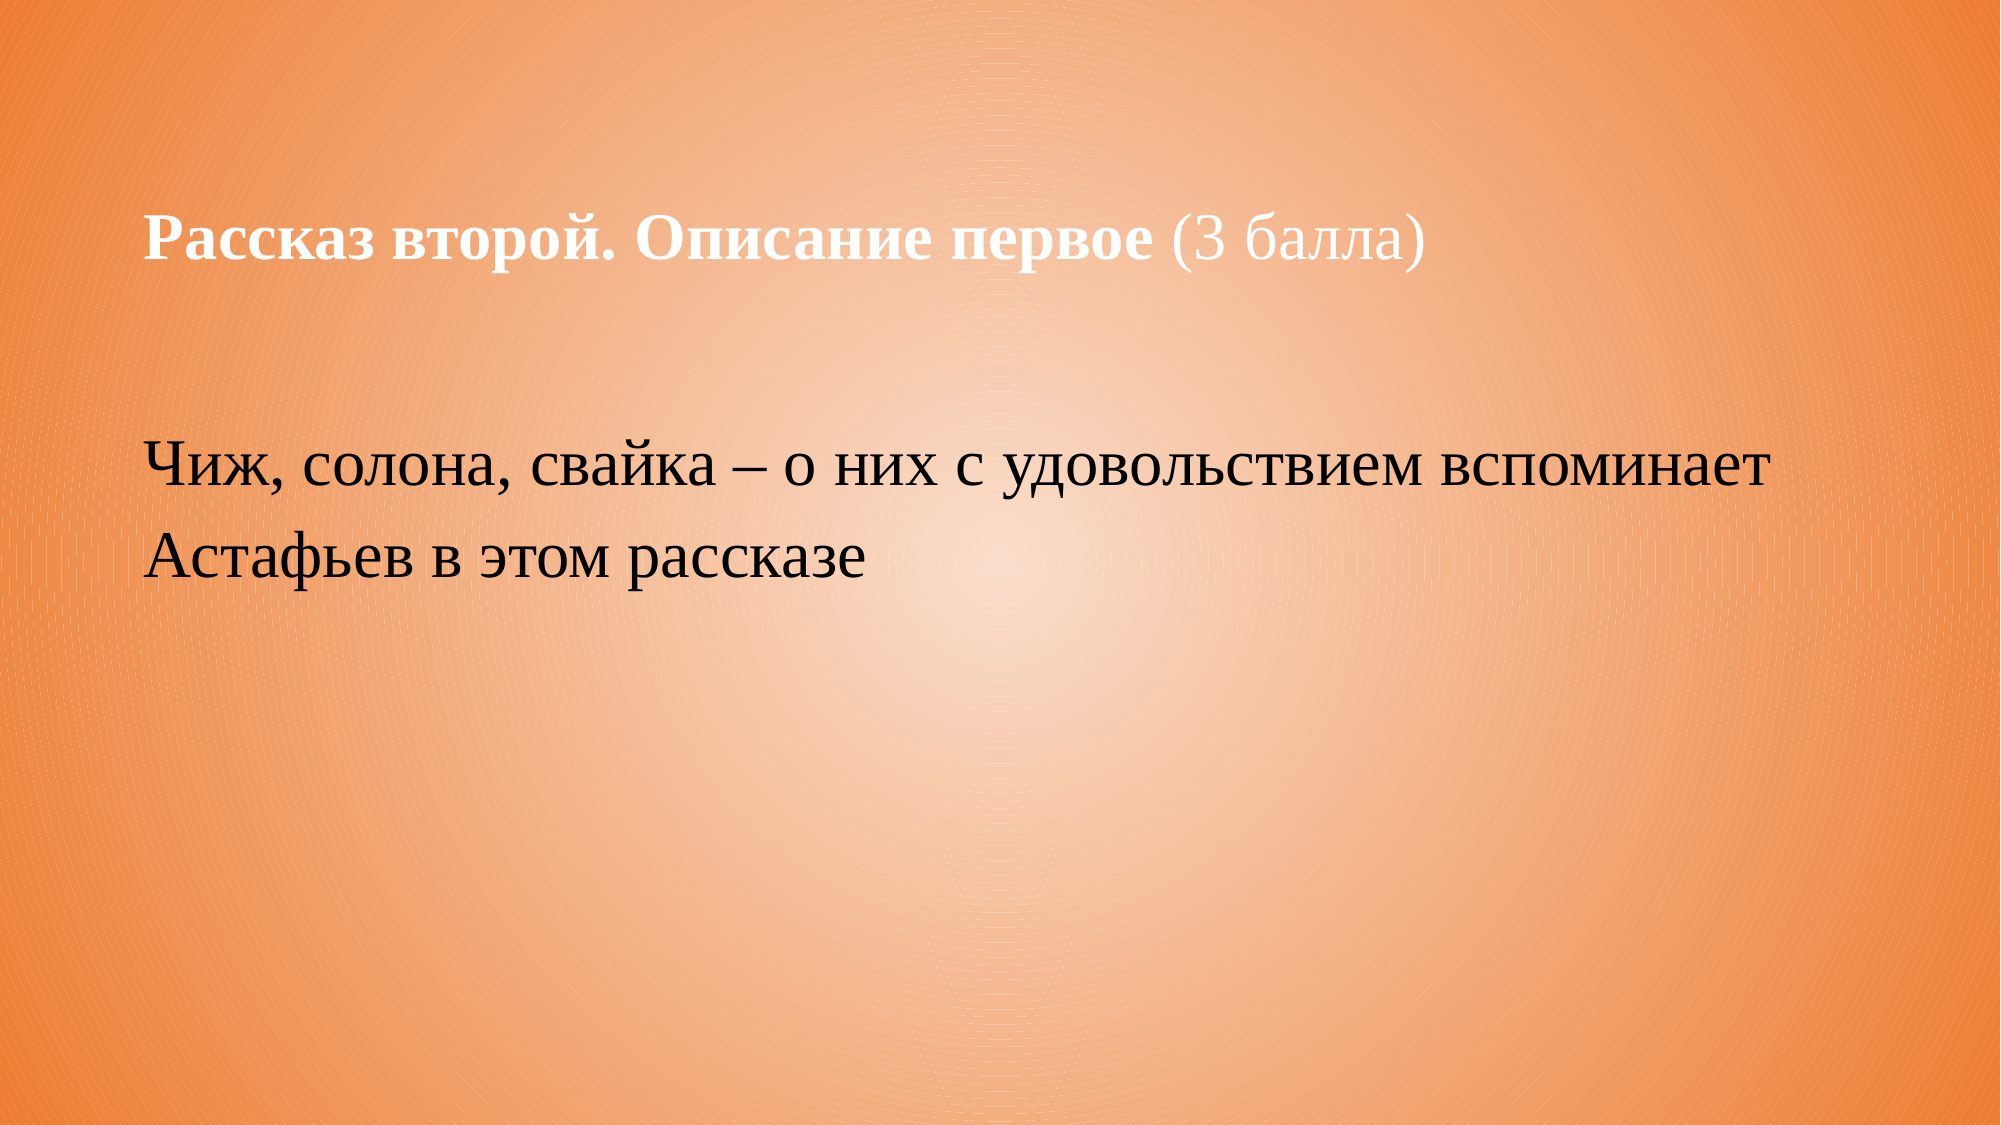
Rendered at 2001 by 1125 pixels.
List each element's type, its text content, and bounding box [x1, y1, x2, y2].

text_box Рассказ второй. Описание первое (3 балла) Чиж, солона, свайка – о них с удовольствием вспоминает Астафьев в этом рассказе [129, 173, 1869, 598]
